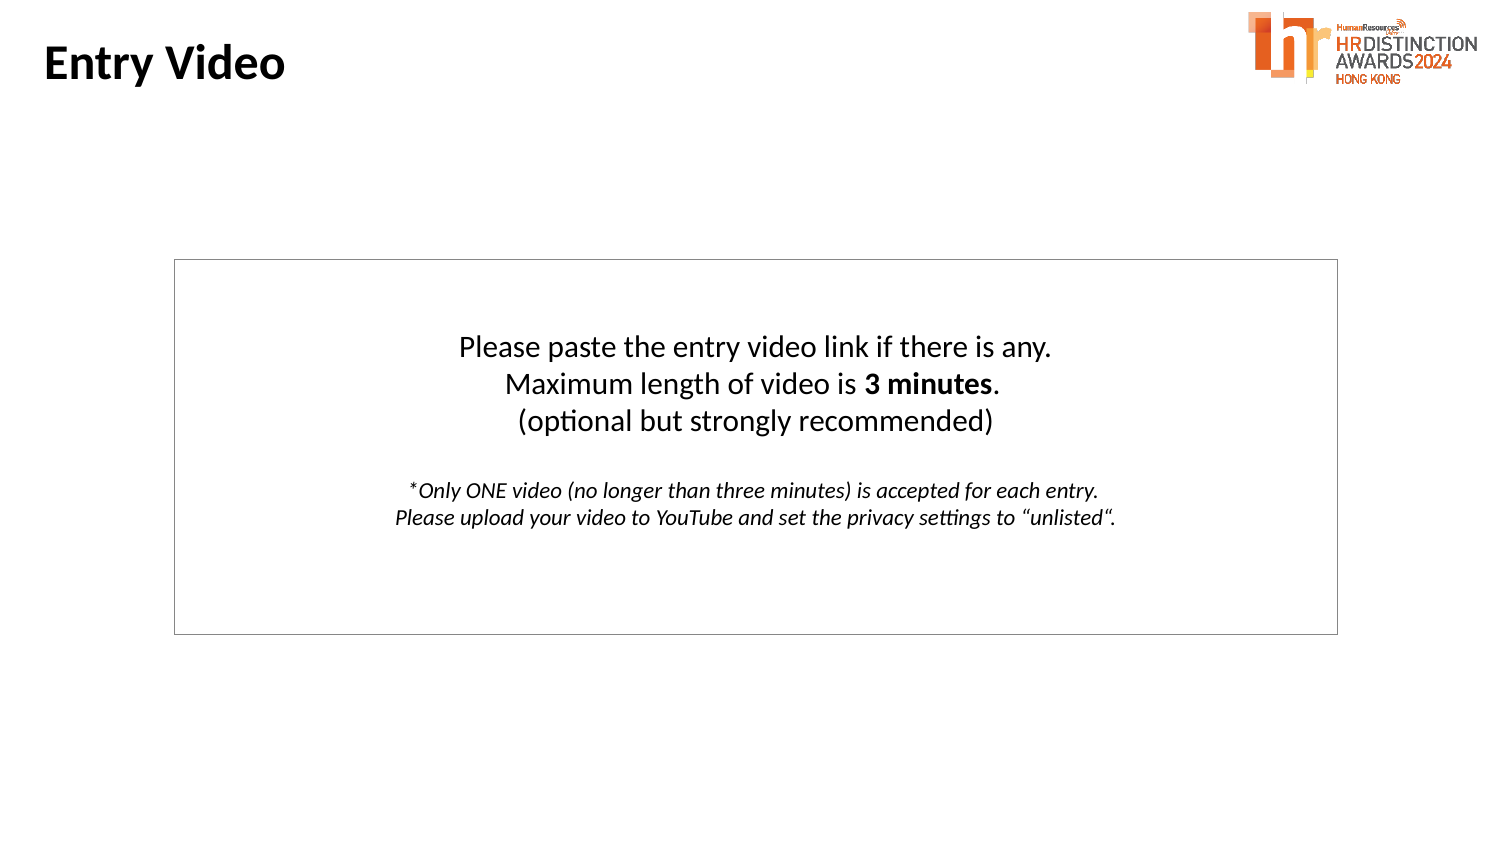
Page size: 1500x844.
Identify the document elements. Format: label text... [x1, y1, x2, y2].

text_box Please paste the entry video link if there is any. Maximum length of video is 3 minutes. (optional but strongly recommended) *Only ONE video (no longer than three minutes) is accepted for each entry. Please upload your video to YouTube and set the privacy settings to “unlisted“. [174, 259, 1338, 635]
text_box Entry Video [29, 15, 1270, 103]
picture [1225, 0, 1500, 96]
